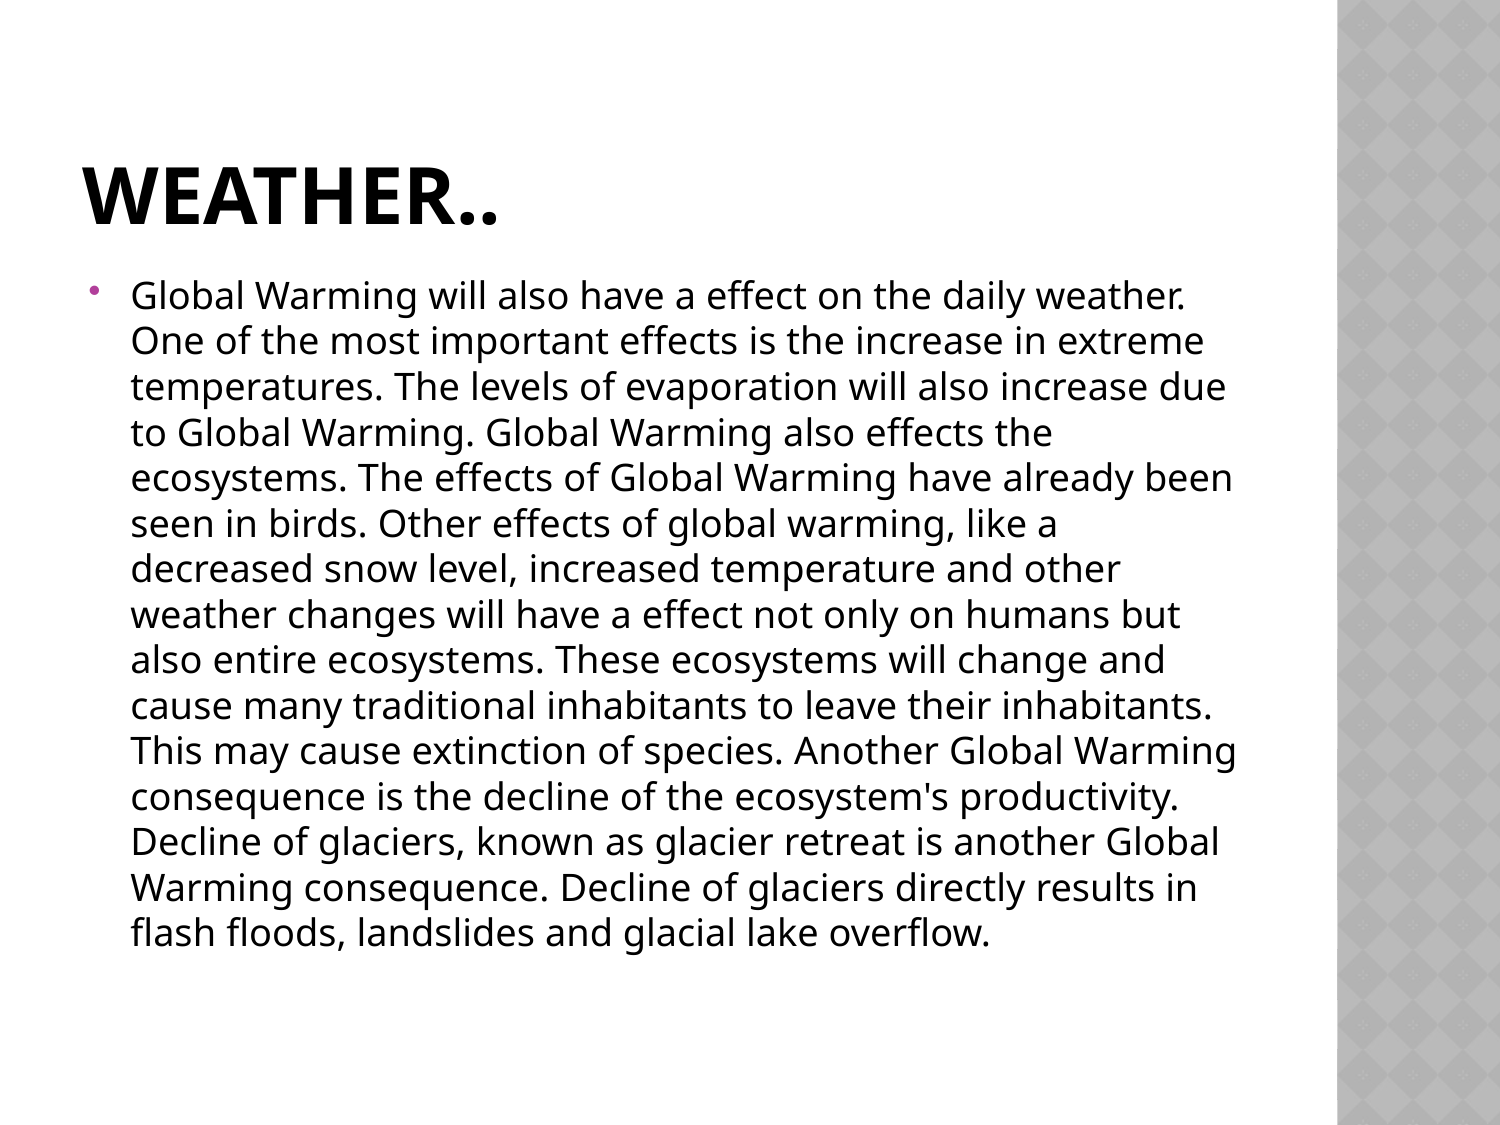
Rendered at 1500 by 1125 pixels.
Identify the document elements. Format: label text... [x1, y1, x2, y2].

title Weather.. [75, 52, 1263, 240]
list Global Warming will also have a effect on the daily weather. One of the most important effects is the increase in extreme temperatures. The levels of evaporation will also increase due to Global Warming. Global Warming also effects the ecosystems. The effects of Global Warming have already been seen in birds. Other effects of global warming, like a decreased snow level, increased temperature and other weather changes will have a effect not only on humans but also entire ecosystems. These ecosystems will change and cause many traditional inhabitants to leave their inhabitants. This may cause extinction of species. Another Global Warming consequence is the decline of the ecosystem's productivity. Decline of glaciers, known as glacier retreat is another Global Warming consequence. Decline of glaciers directly results in flash floods, landslides and glacial lake overflow. [75, 264, 1263, 1059]
